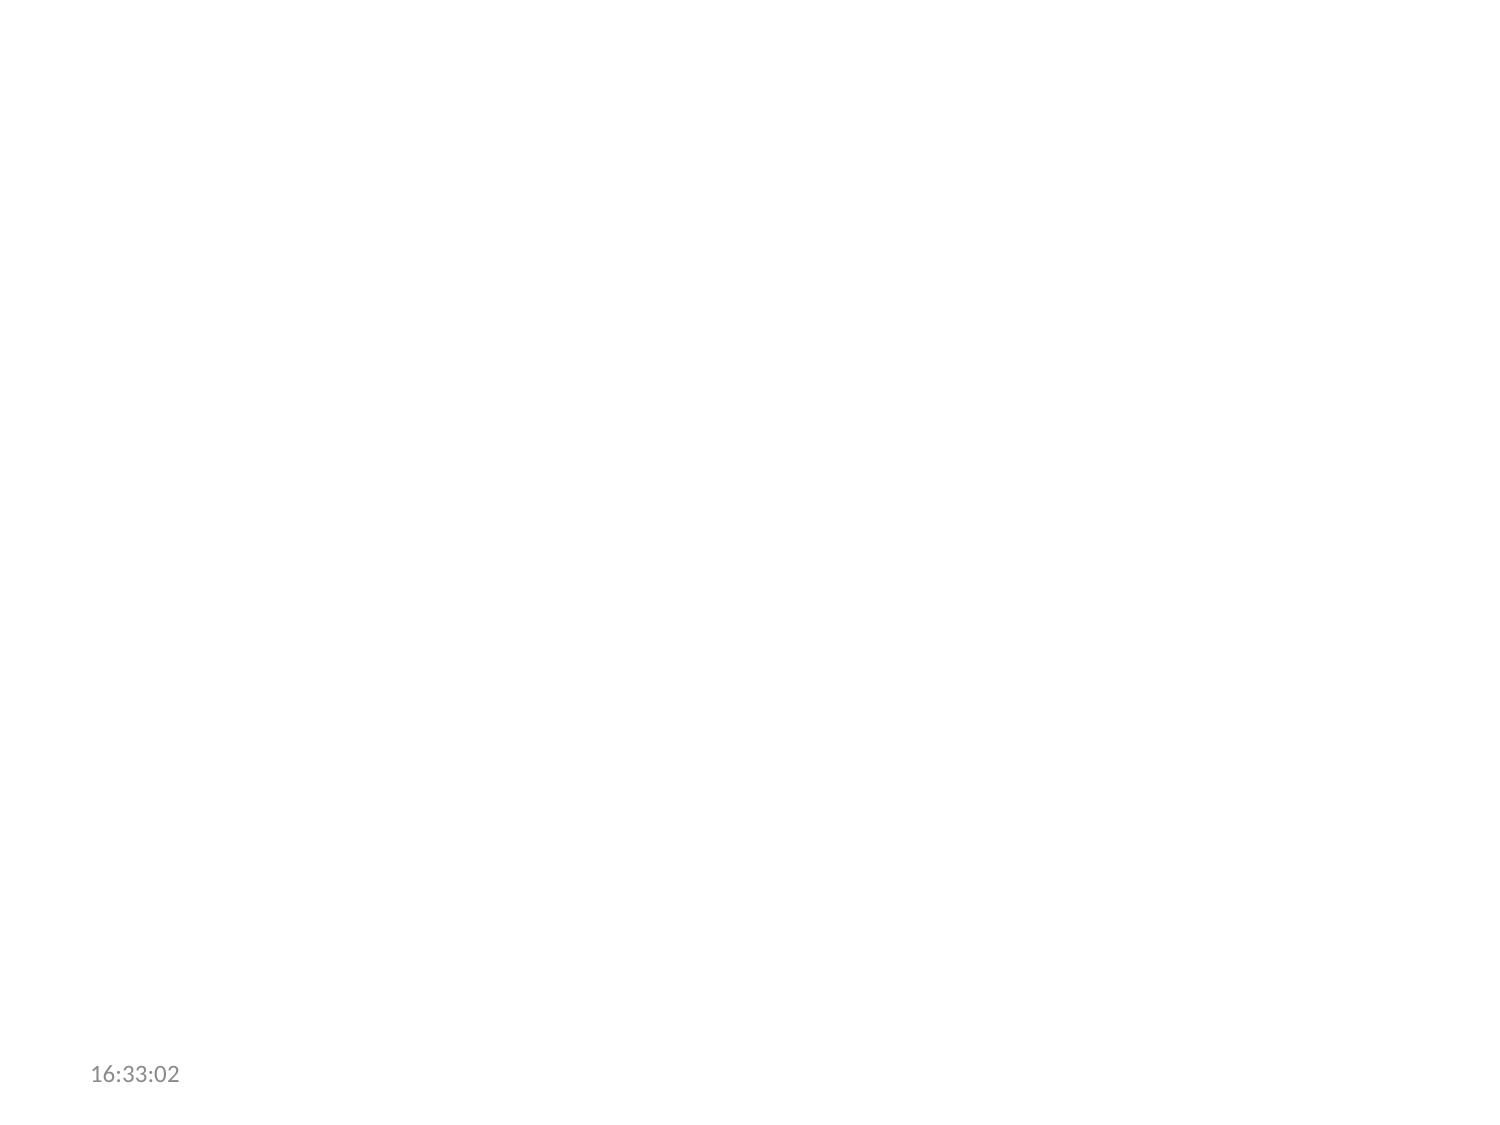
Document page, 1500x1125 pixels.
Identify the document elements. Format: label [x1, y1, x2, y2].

slide_number [75, 1042, 425, 1103]
